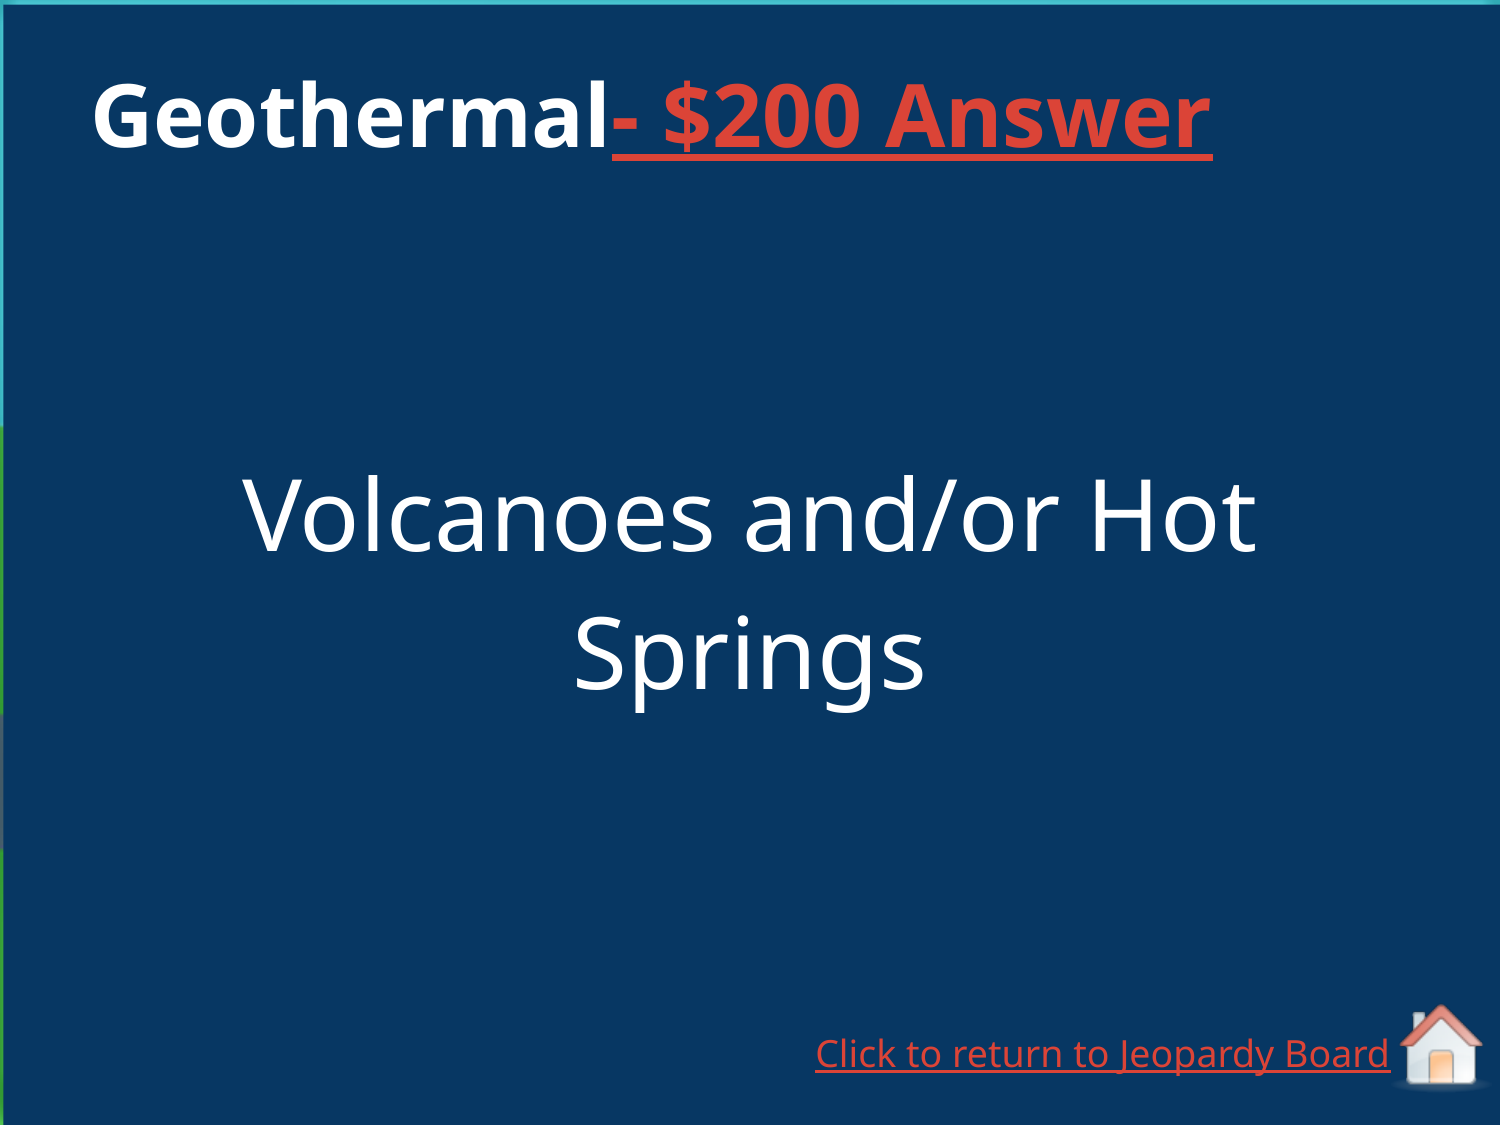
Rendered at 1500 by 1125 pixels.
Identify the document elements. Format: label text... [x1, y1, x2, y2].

text_box [3, 4, 1500, 1125]
picture [1391, 993, 1492, 1095]
list Volcanoes and/or Hot Springs [75, 169, 1425, 976]
picture [0, 0, 1500, 1125]
text_box Click to return to Jeopardy Board [790, 993, 1416, 1117]
title Geothermal- $200 Answer [75, 45, 1425, 169]
